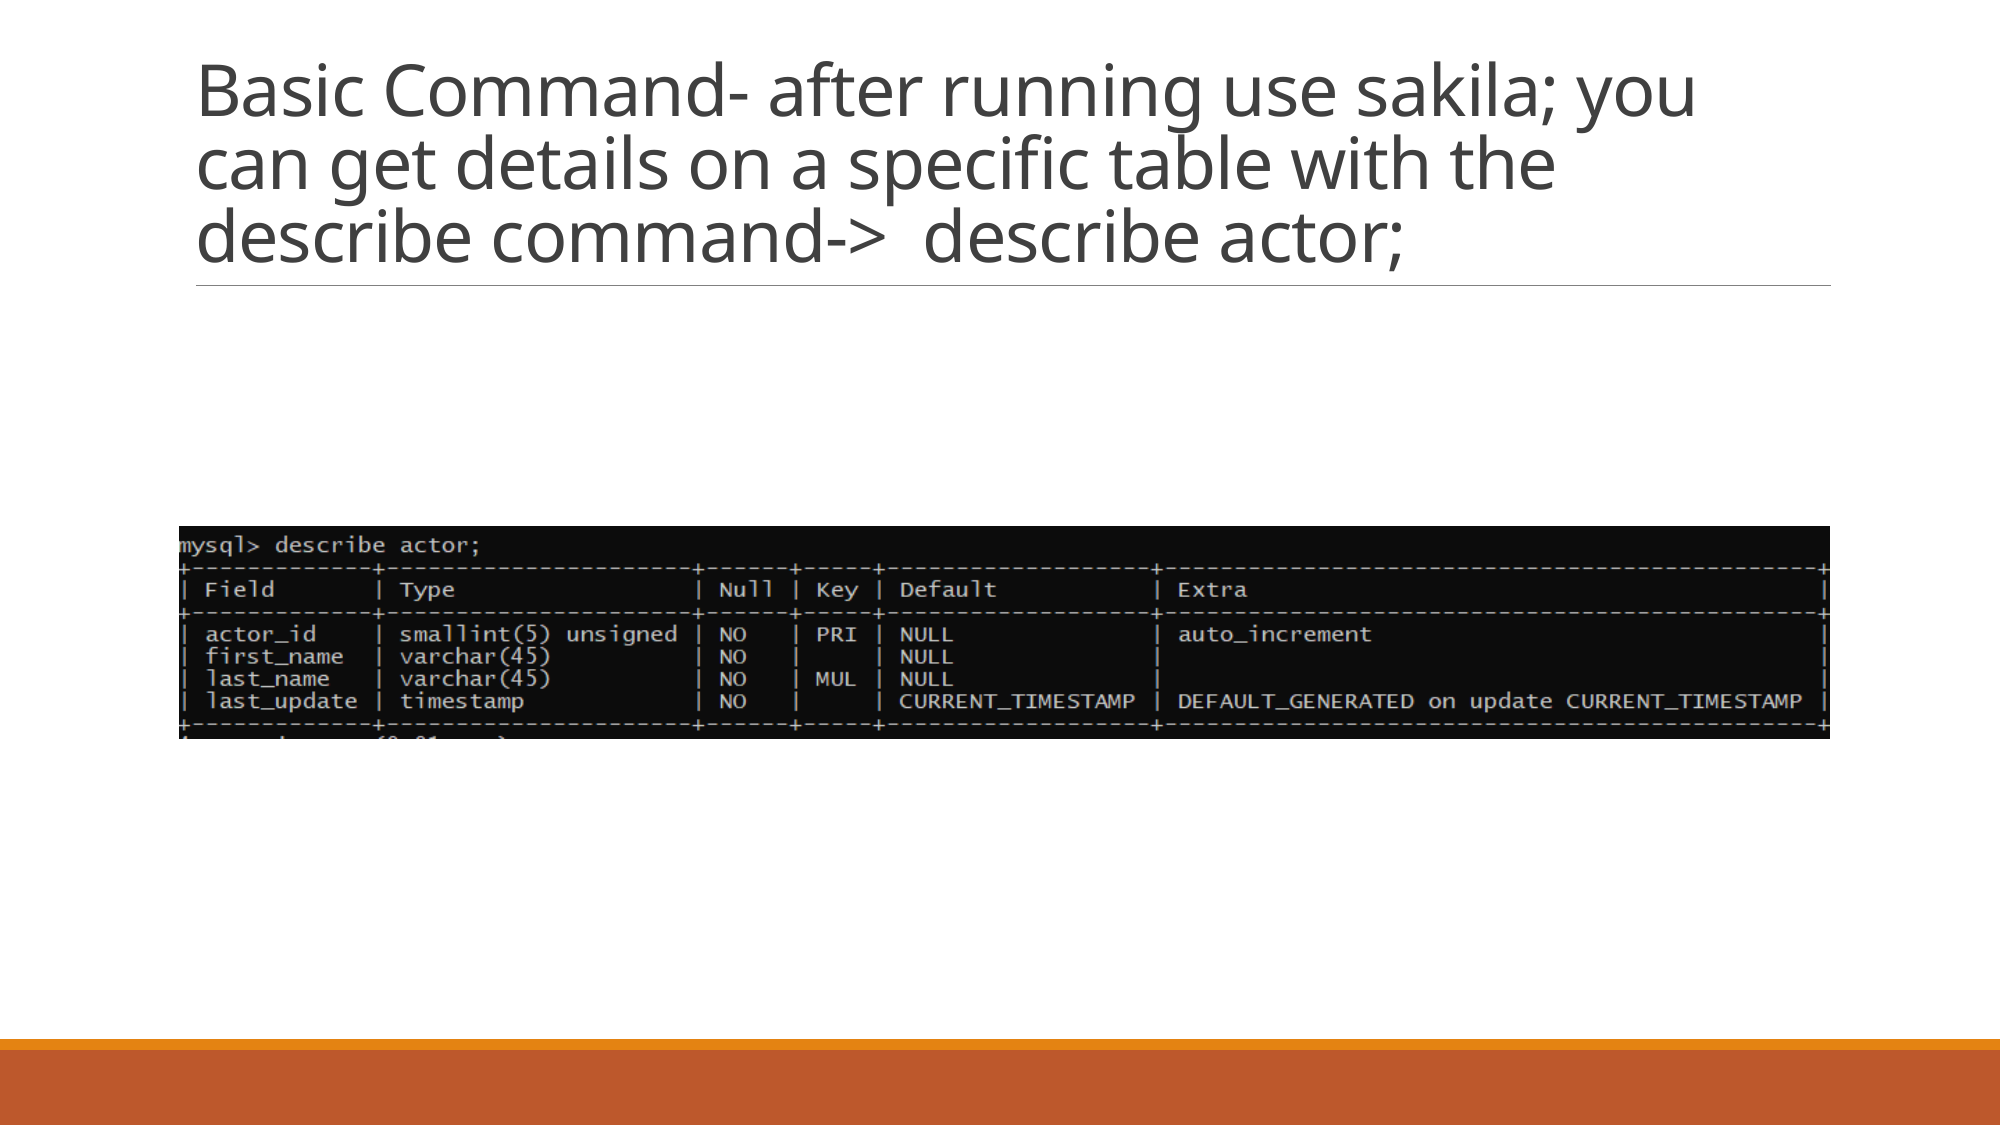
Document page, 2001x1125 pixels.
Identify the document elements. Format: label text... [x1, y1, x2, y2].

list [179, 525, 1831, 740]
title Basic Command- after running use sakila; you can get details on a specific table with the describe command-> describe actor; [180, 47, 1830, 285]
